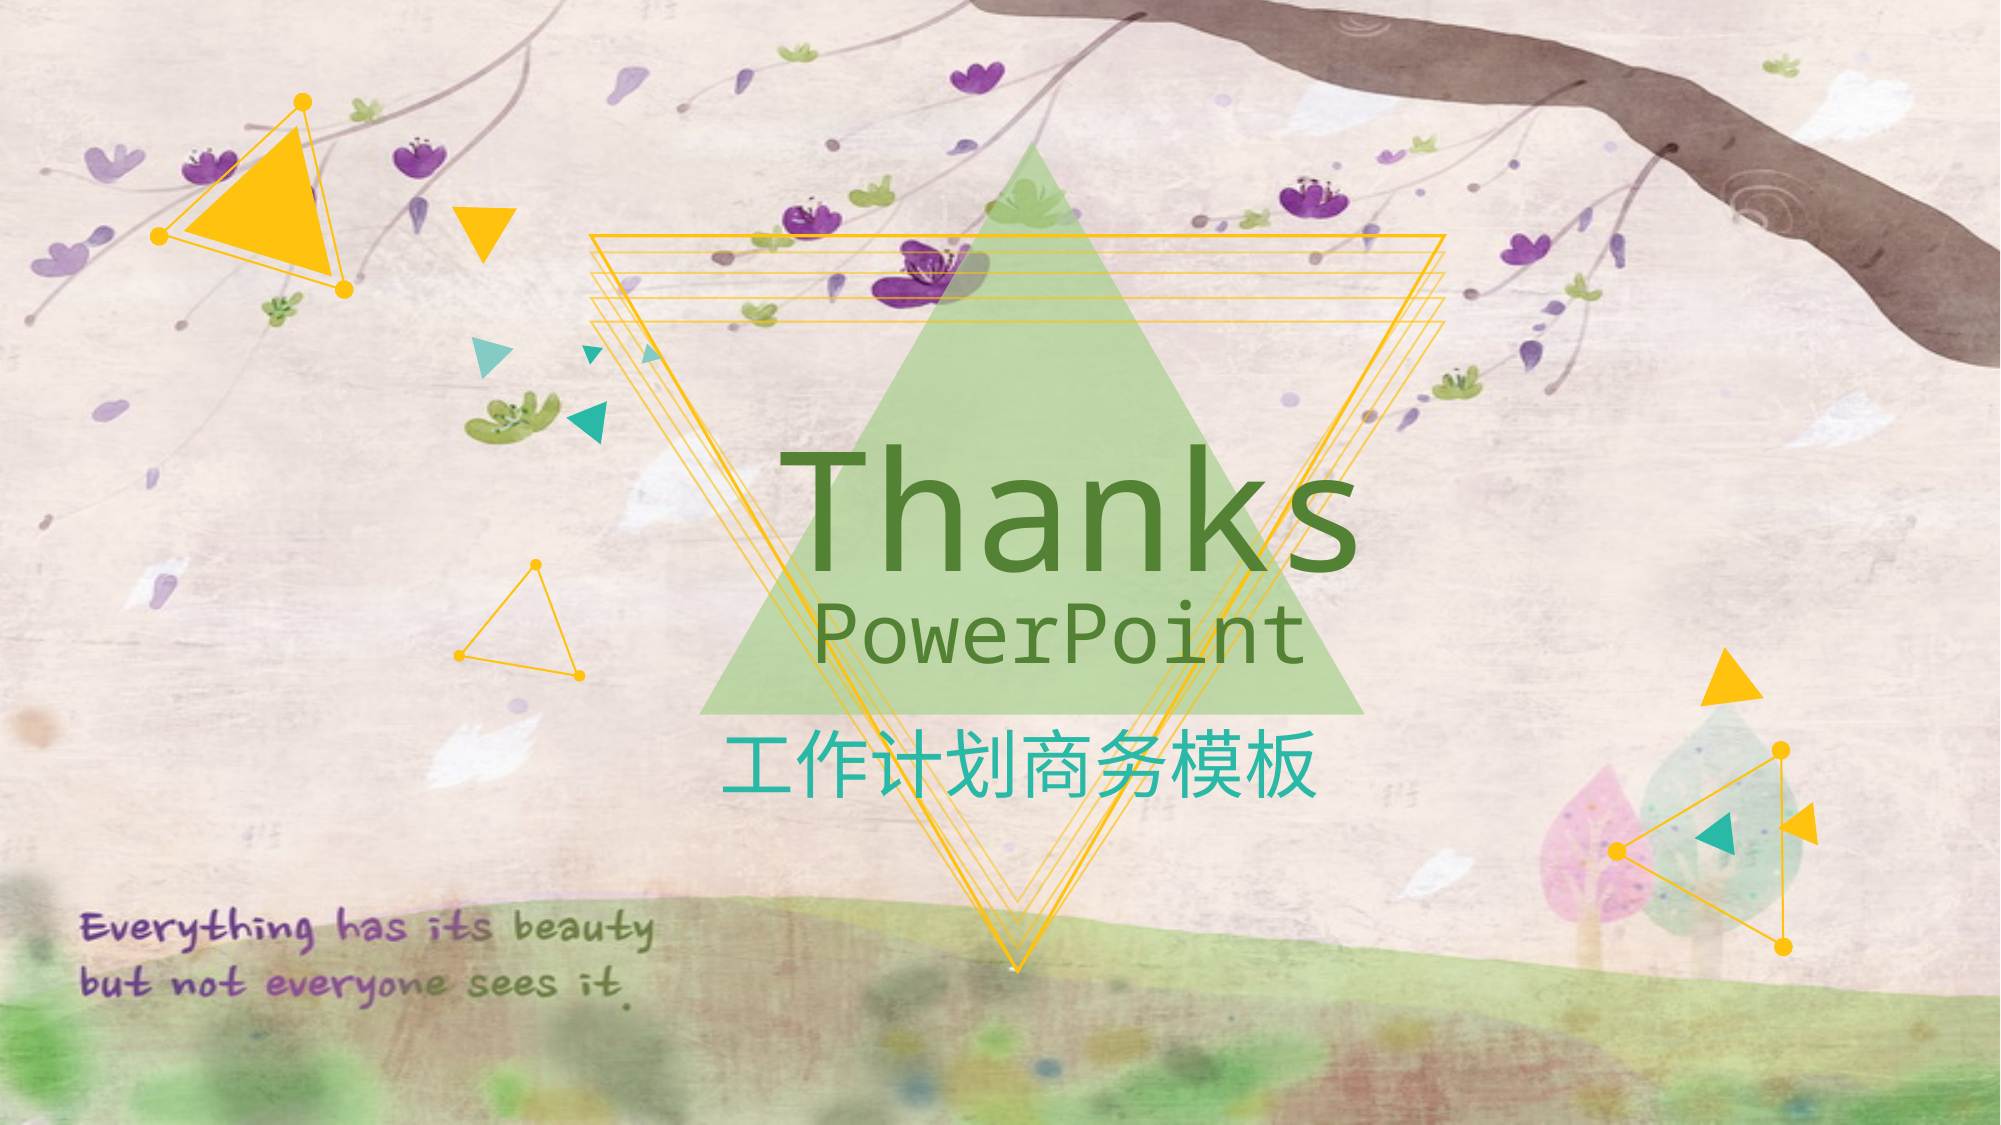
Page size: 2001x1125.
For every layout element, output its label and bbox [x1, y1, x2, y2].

picture [0, 0, 2001, 1125]
text_box [590, 235, 1445, 972]
text_box [451, 576, 590, 705]
text_box [149, 92, 658, 446]
text_box [1698, 645, 1766, 708]
text_box [1629, 750, 1854, 957]
text_box [976, 138, 1088, 234]
